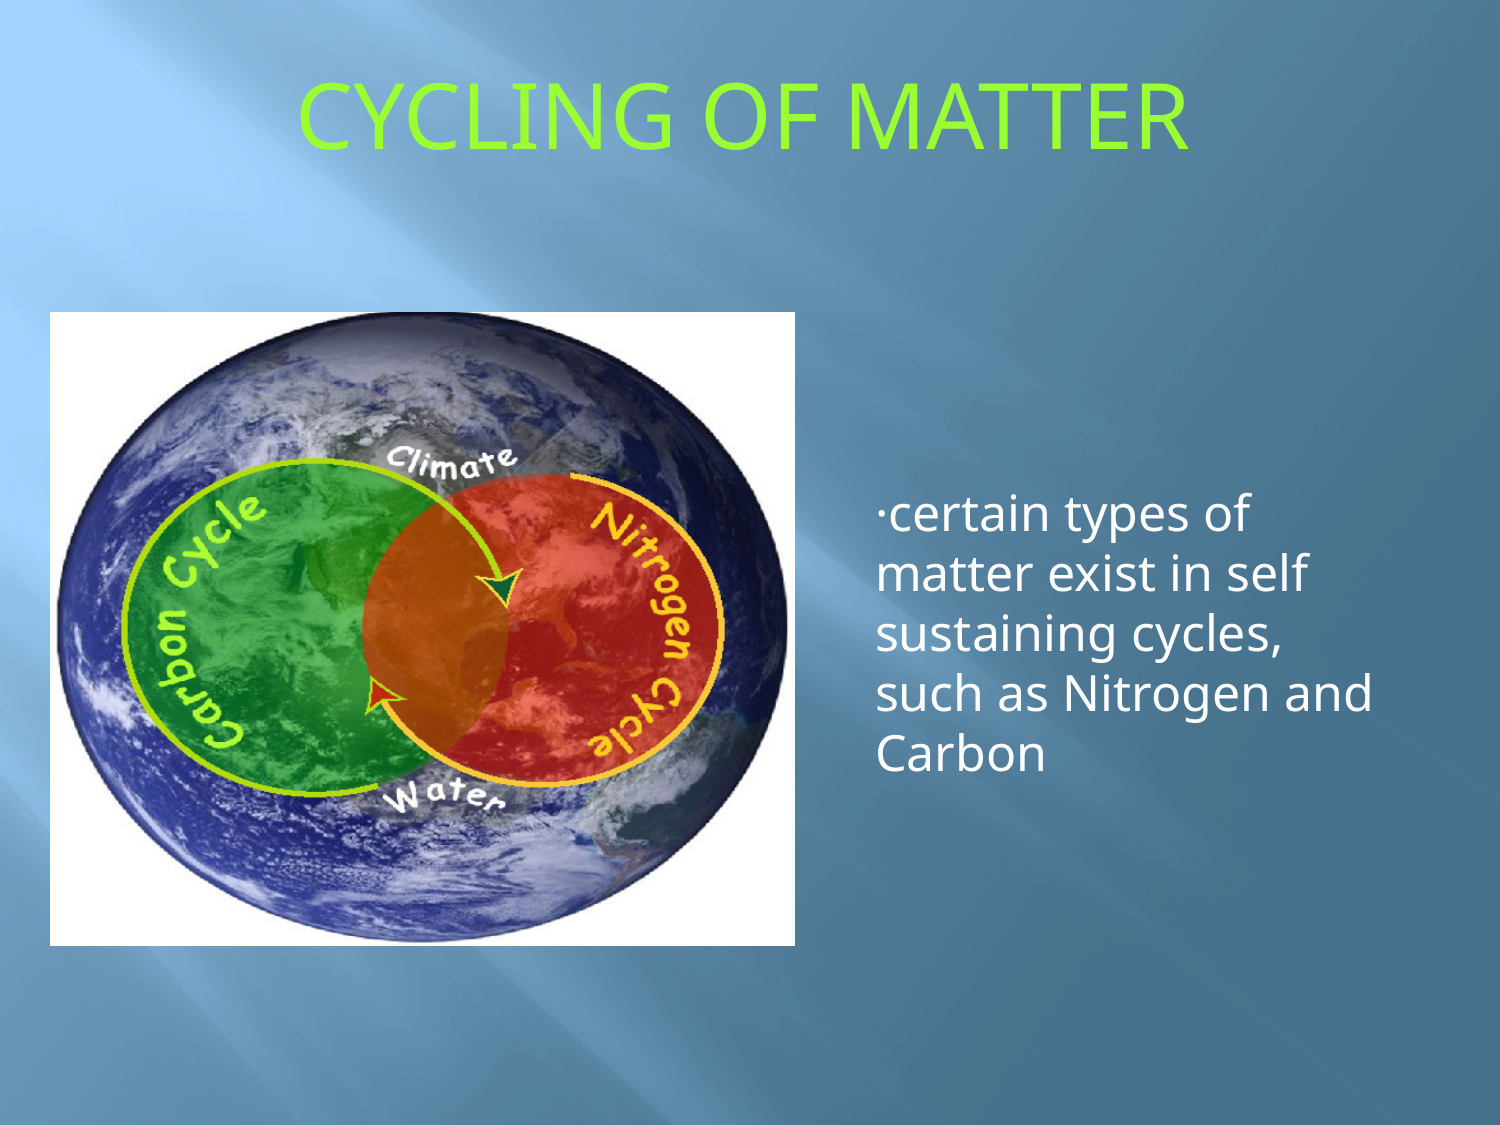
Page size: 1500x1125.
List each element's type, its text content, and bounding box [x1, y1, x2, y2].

text_box ·certain types of matter exist in self sustaining cycles, such as Nitrogen and Carbon [862, 474, 1418, 788]
picture [49, 312, 796, 946]
text_box CYCLING OF MATTER [37, 51, 1450, 174]
